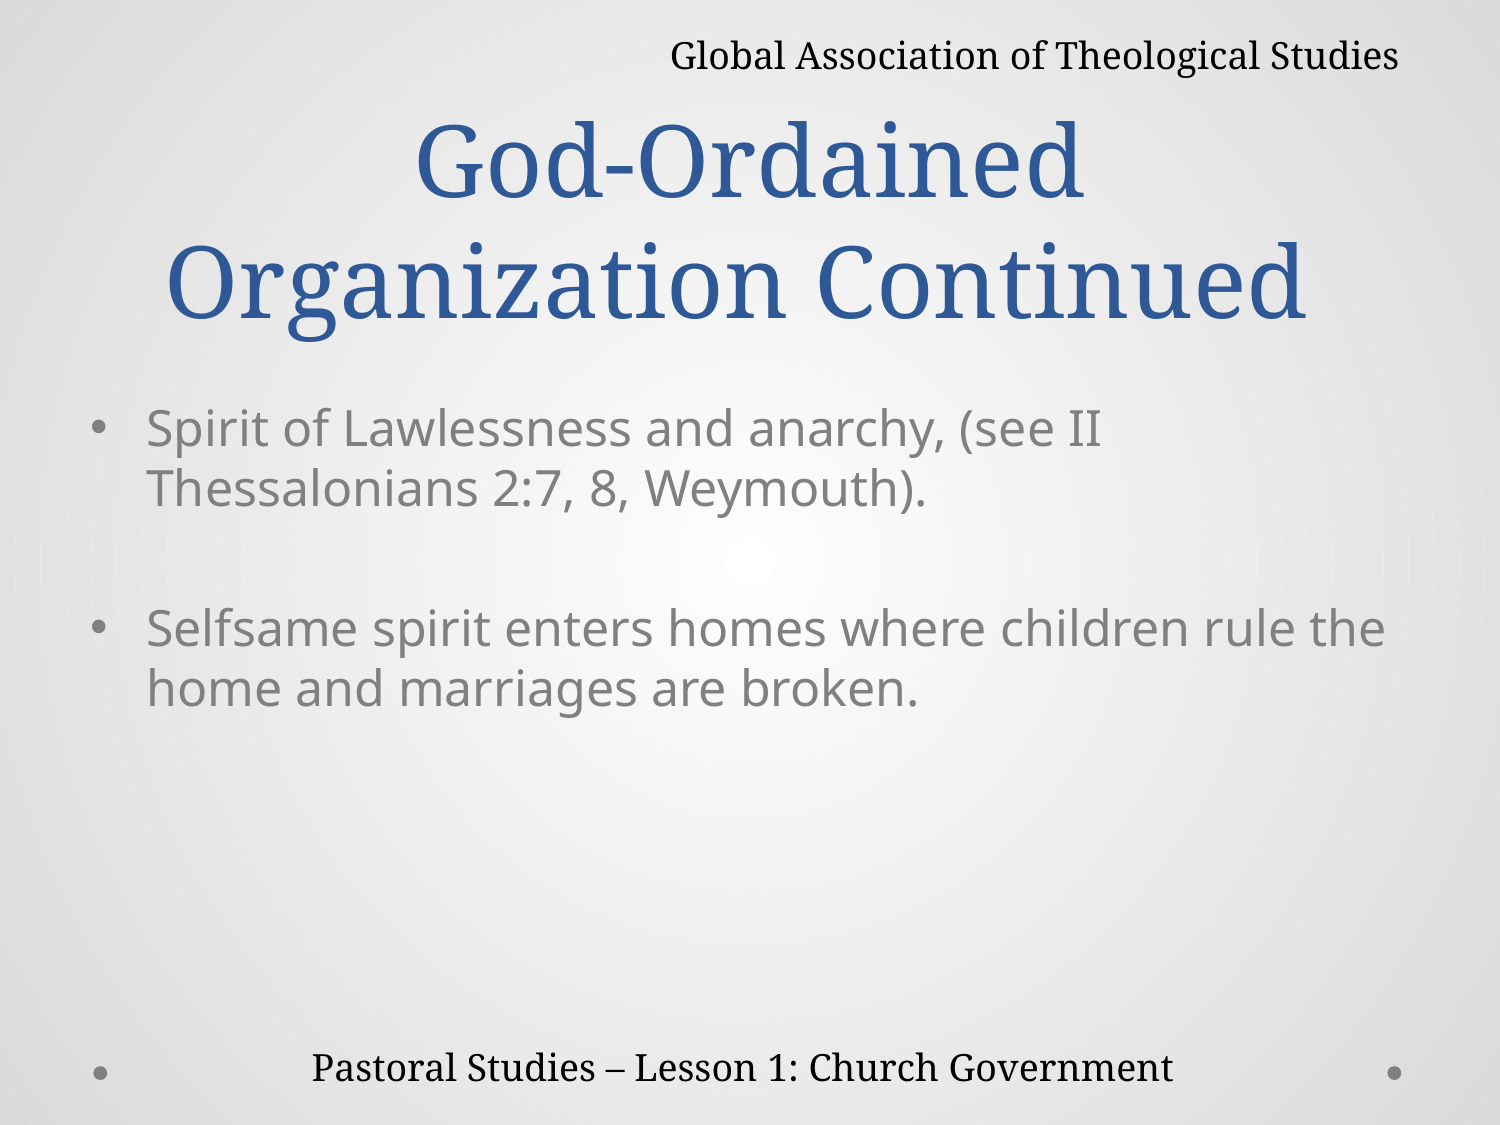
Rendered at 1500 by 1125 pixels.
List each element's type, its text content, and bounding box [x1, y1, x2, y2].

title God-Ordained Organization Continued [75, 88, 1425, 352]
list Spirit of Lawlessness and anarchy, (see II Thessalonians 2:7, 8, Weymouth). Selfsame spirit enters homes where children rule the home and marriages are broken. [75, 388, 1462, 781]
text_box Pastoral Studies – Lesson 1: Church Government [113, 1036, 1373, 1097]
text_box Global Association of Theological Studies [466, 24, 1425, 85]
